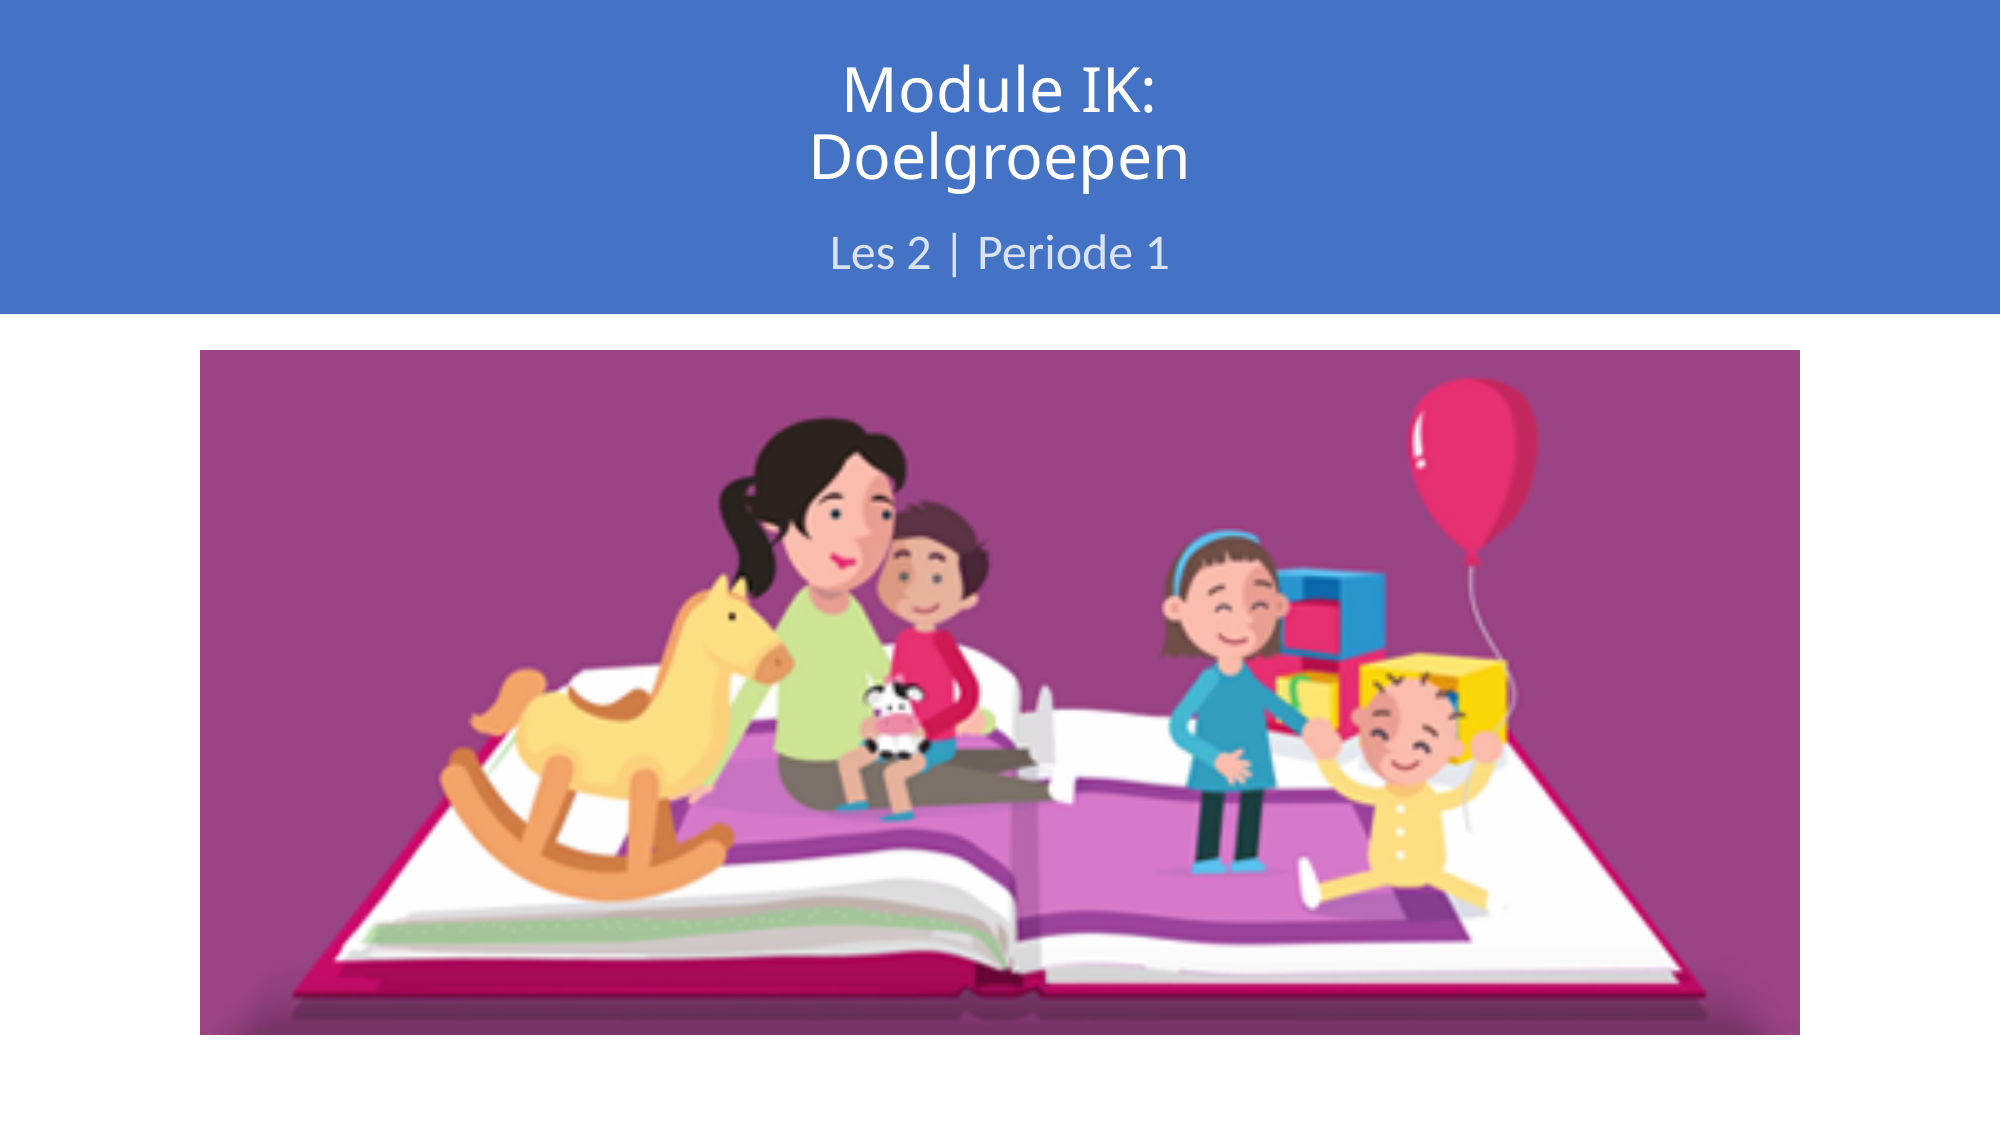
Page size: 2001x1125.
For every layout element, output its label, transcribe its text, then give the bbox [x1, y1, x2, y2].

subtitle Les 2 | Periode 1 [137, 219, 1863, 289]
title Module IK: Doelgroepen [137, 47, 1863, 201]
text_box [0, 0, 2000, 315]
picture [200, 350, 1800, 1035]
